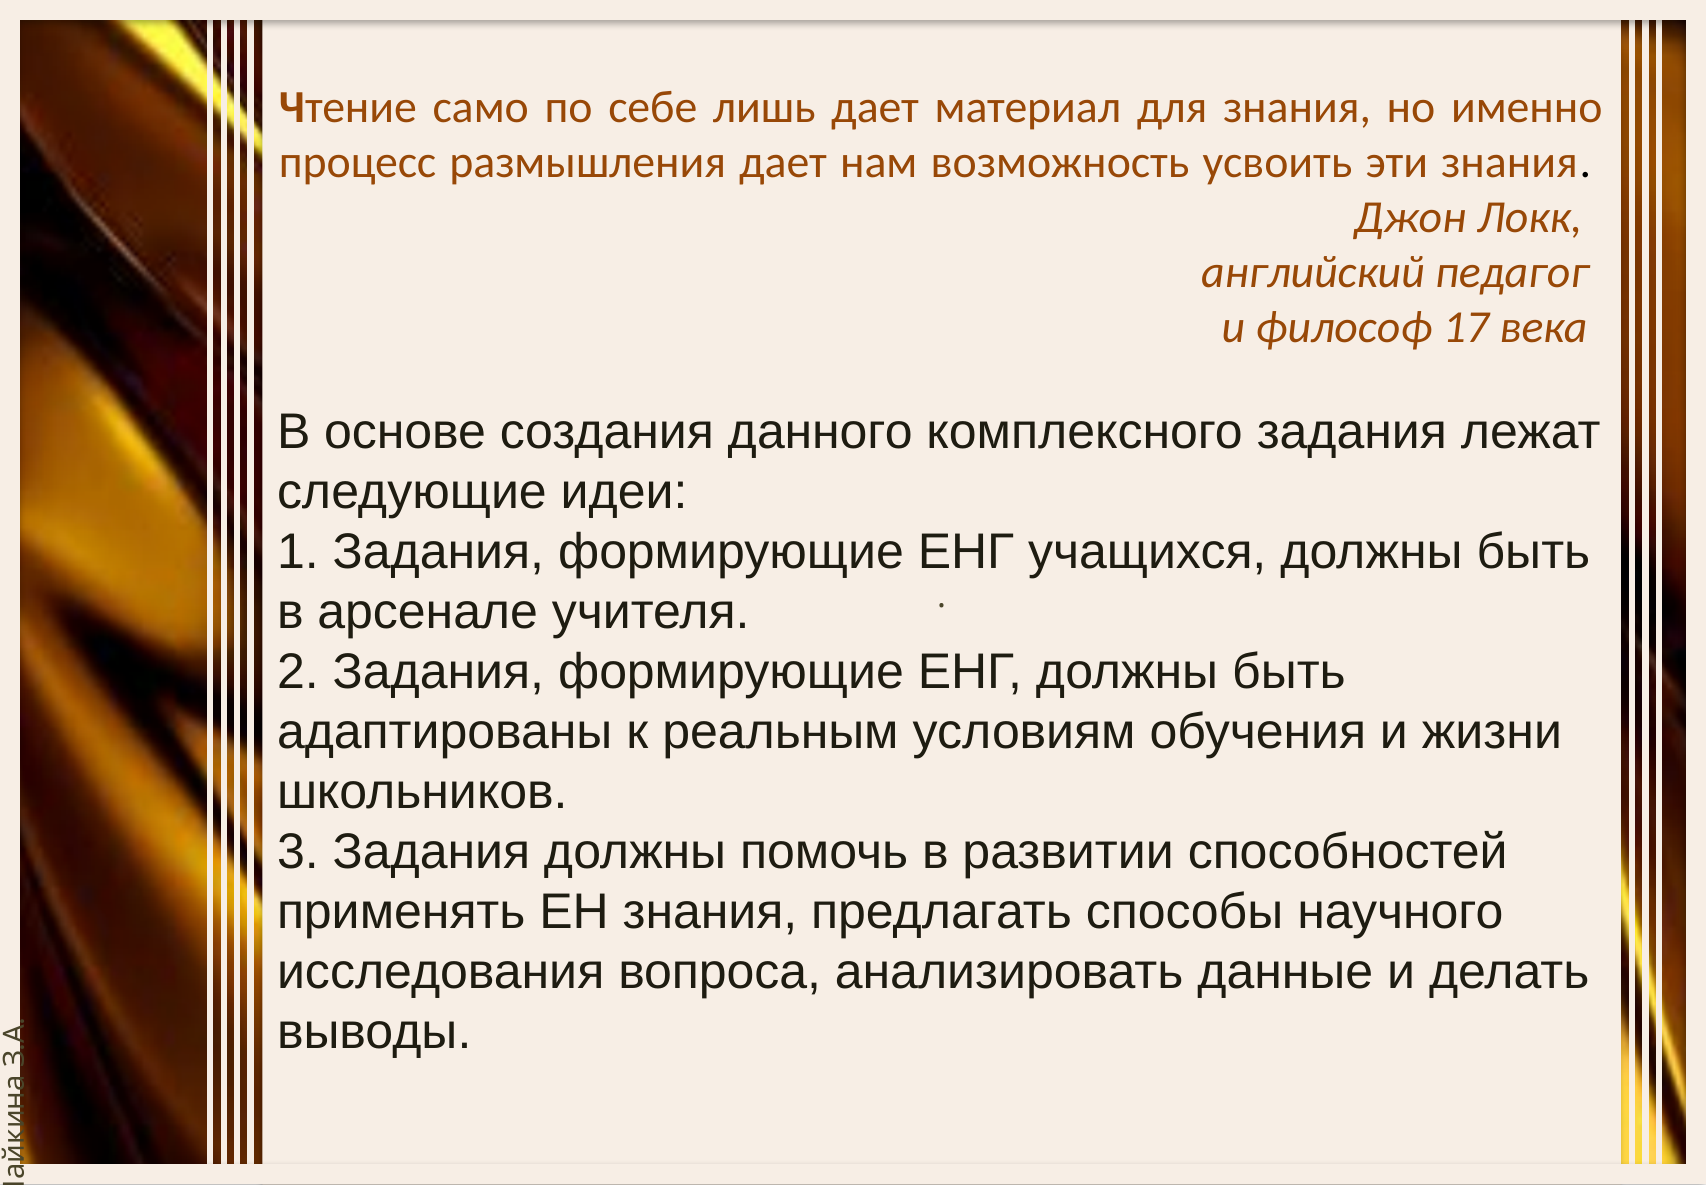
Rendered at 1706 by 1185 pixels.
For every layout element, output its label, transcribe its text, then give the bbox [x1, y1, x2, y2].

picture [213, 20, 221, 1164]
picture [20, 20, 207, 1164]
text_box В основе создания данного комплексного задания лежат следующие идеи: 1. Задания, формирующие ЕНГ учащихся, должны быть в арсенале учителя. 2. Задания, формирующие ЕНГ, должны быть адаптированы к реальным условиям обучения и жизни школьников. 3. Задания должны помочь в развитии способностей применять ЕН знания, предлагать способы научного исследования вопроса, анализировать данные и делать выводы. [262, 391, 1621, 1116]
picture [227, 20, 234, 1164]
title Чтение само по себе лишь дает материал для знания, но именно процесс размышления дает нам возможность усвоить эти знания. Джон Локк, английский педагог и философ 17 века [262, 36, 1621, 391]
picture [1662, 20, 1686, 1164]
picture [1635, 20, 1642, 1164]
picture [1621, 20, 1629, 1164]
picture [1649, 20, 1656, 1164]
picture [254, 20, 262, 1164]
picture [240, 20, 247, 1164]
